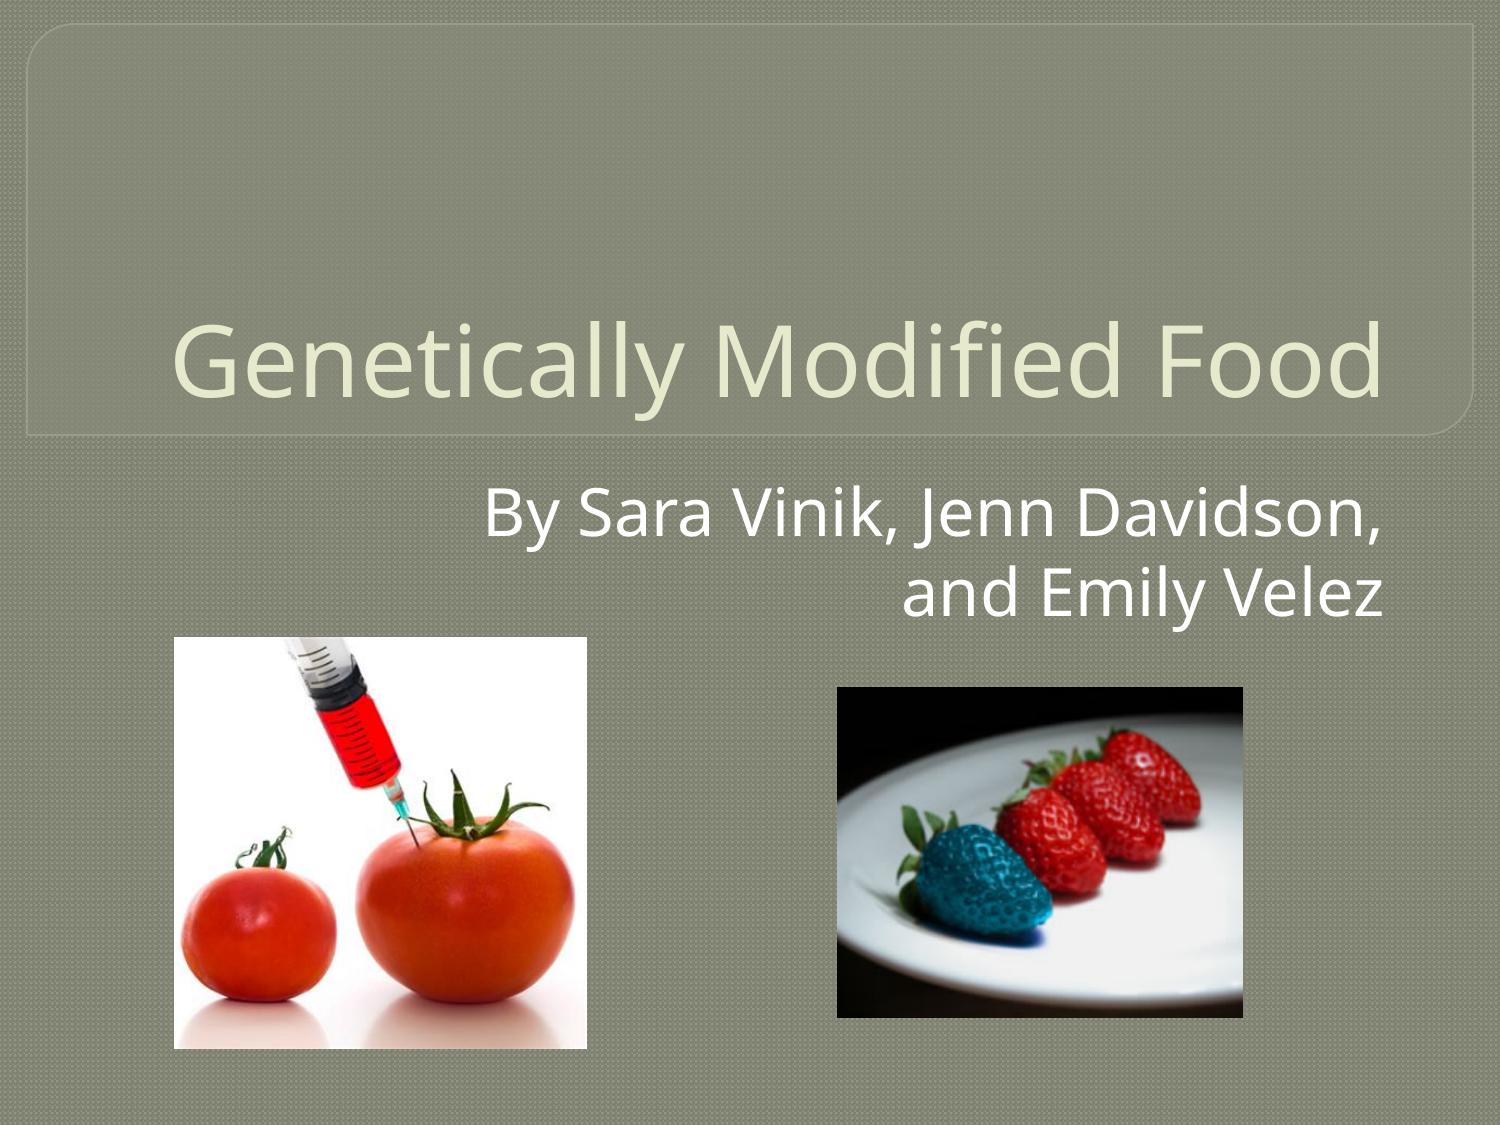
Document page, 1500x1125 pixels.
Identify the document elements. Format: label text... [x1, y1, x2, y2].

subtitle By Sara Vinik, Jenn Davidson, and Emily Velez [350, 462, 1427, 750]
title Genetically Modified Food [76, 62, 1427, 425]
picture [837, 687, 1243, 1018]
picture [174, 637, 587, 1050]
